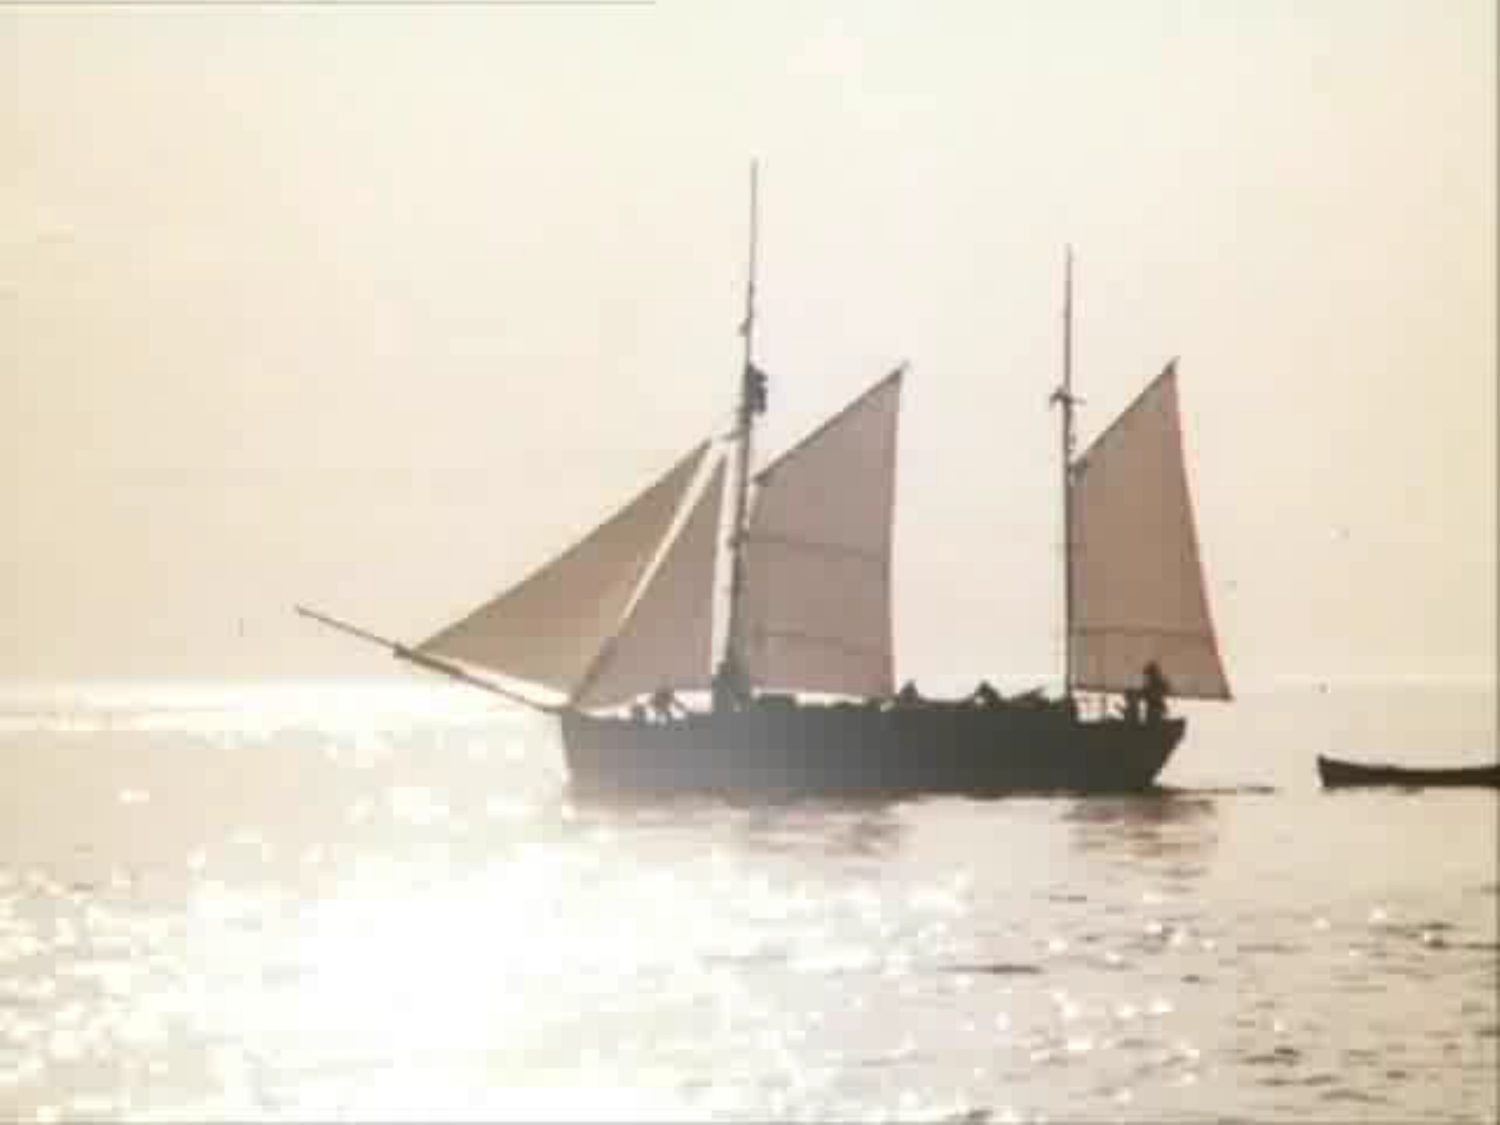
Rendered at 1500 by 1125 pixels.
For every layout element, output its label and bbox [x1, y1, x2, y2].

text_box [0, 0, 1500, 1125]
